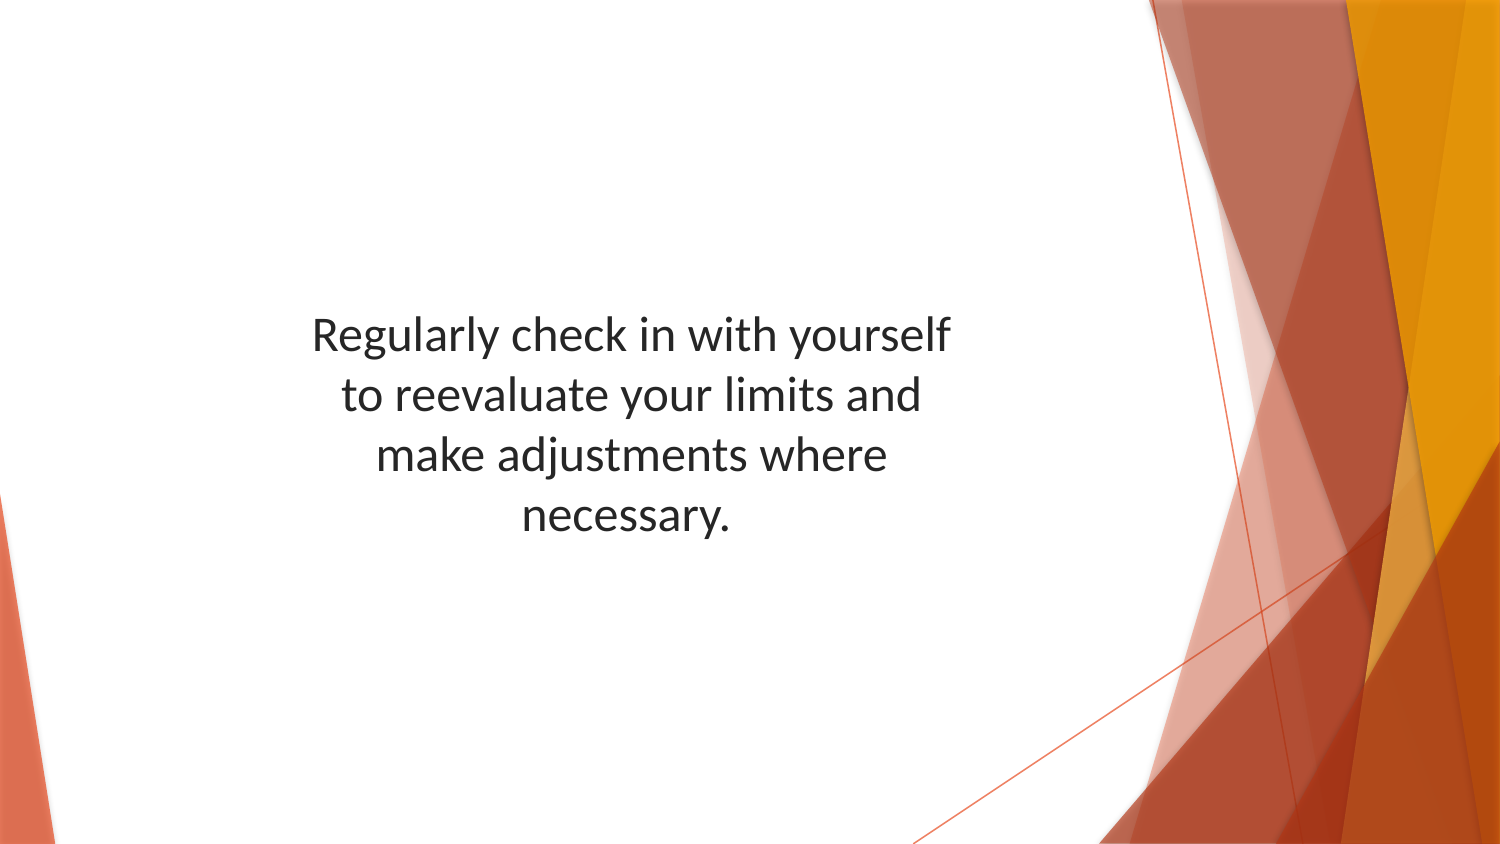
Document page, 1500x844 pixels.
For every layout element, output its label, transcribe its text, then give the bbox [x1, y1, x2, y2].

list Regularly check in with yourself to reevaluate your limits and make adjustments where necessary. [277, 197, 987, 647]
